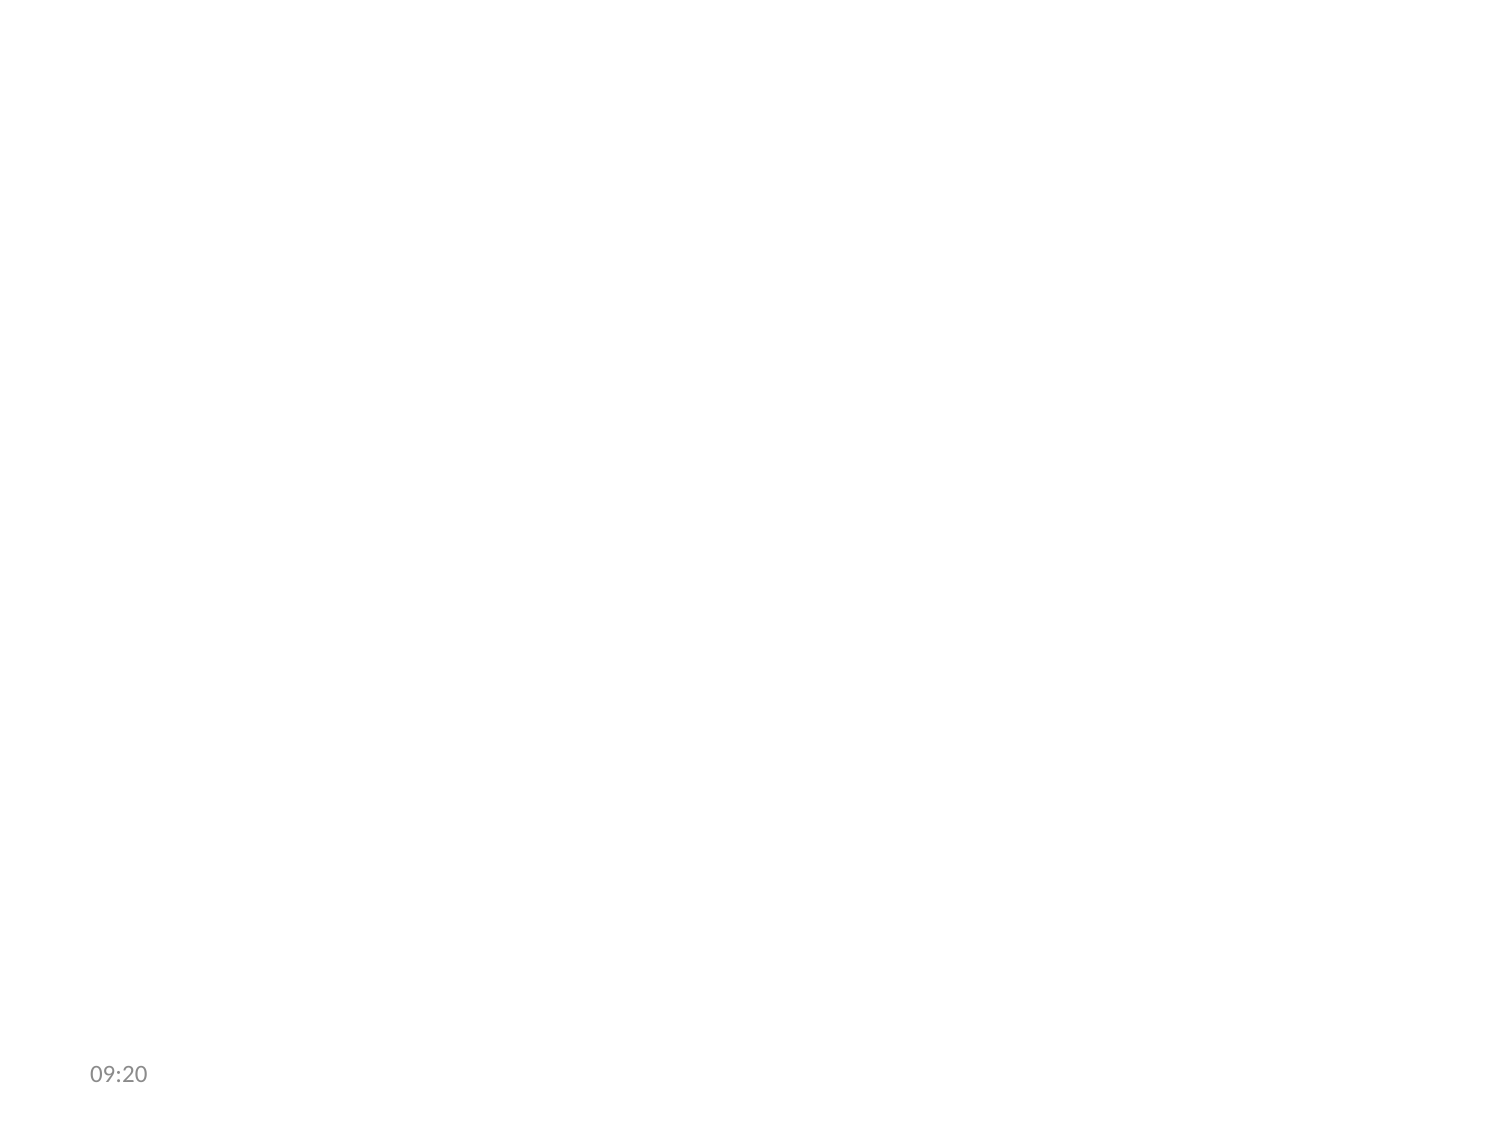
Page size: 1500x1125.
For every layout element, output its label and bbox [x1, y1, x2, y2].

slide_number [75, 1042, 425, 1103]
